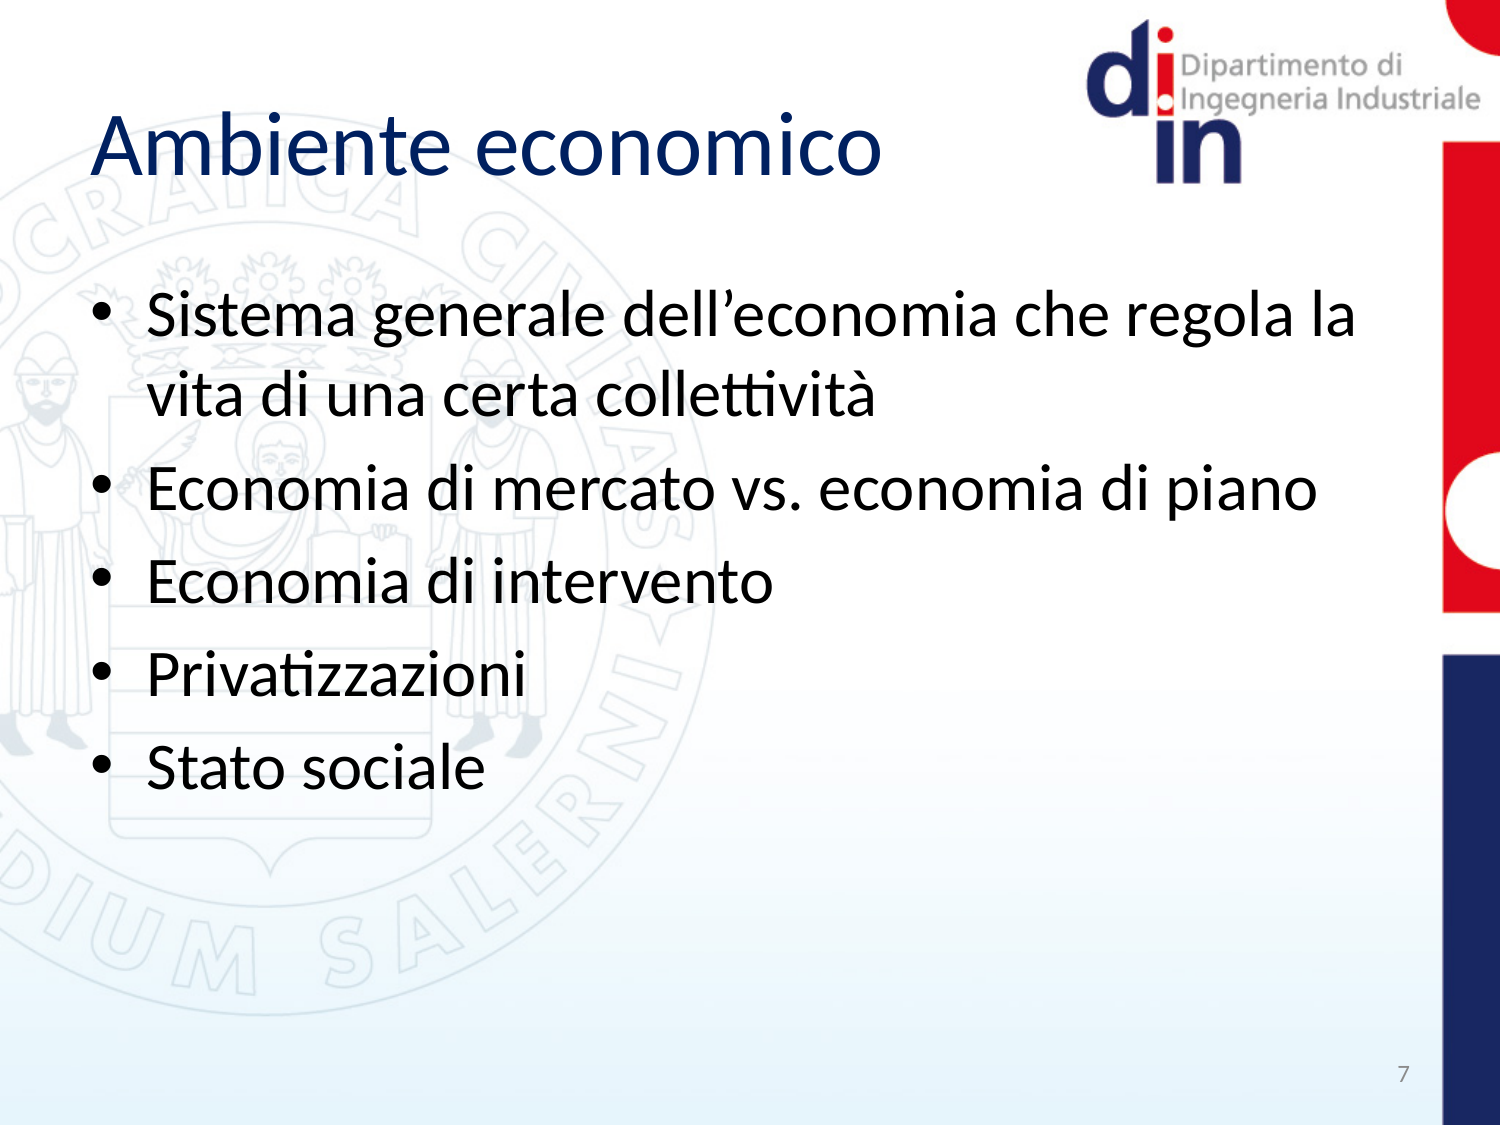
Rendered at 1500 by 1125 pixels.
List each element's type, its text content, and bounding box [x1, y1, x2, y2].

slide_number 7 [1257, 1042, 1425, 1103]
title Ambiente economico [74, 44, 1070, 233]
list Sistema generale dell’economia che regola la vita di una certa collettività Economia di mercato vs. economia di piano Economia di intervento Privatizzazioni Stato sociale [74, 262, 1426, 1006]
picture [0, 0, 1500, 1125]
